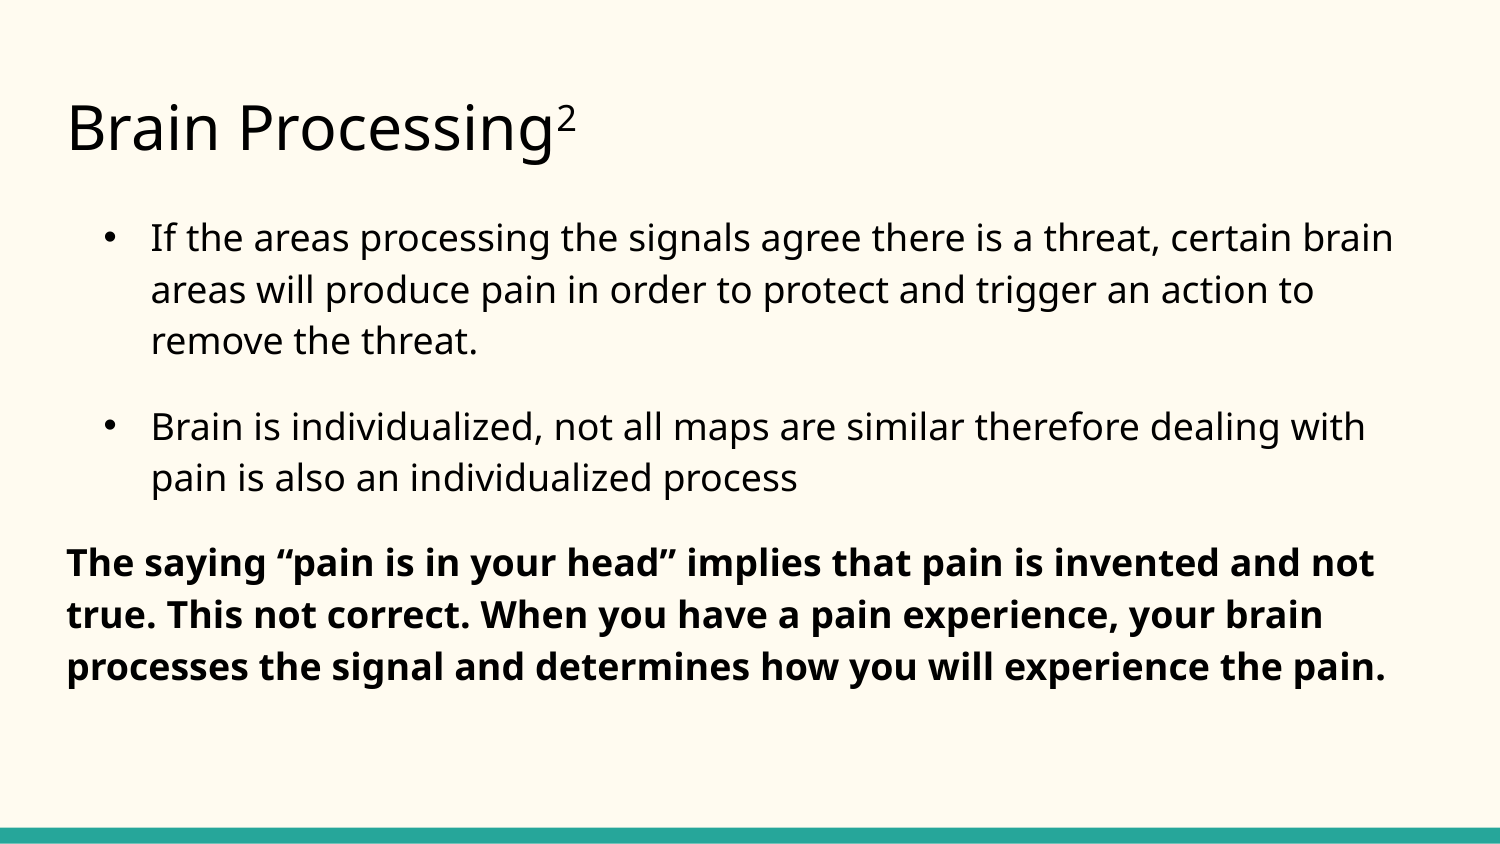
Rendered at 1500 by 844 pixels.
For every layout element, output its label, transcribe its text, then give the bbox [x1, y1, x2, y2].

title Brain Processing2 [51, 72, 1449, 174]
list If the areas processing the signals agree there is a threat, certain brain areas will produce pain in order to protect and trigger an action to remove the threat. Brain is individualized, not all maps are similar therefore dealing with pain is also an individualized process The saying “pain is in your head” implies that pain is invented and not true. This not correct. When you have a pain experience, your brain processes the signal and determines how you will experience the pain. [51, 192, 1449, 750]
